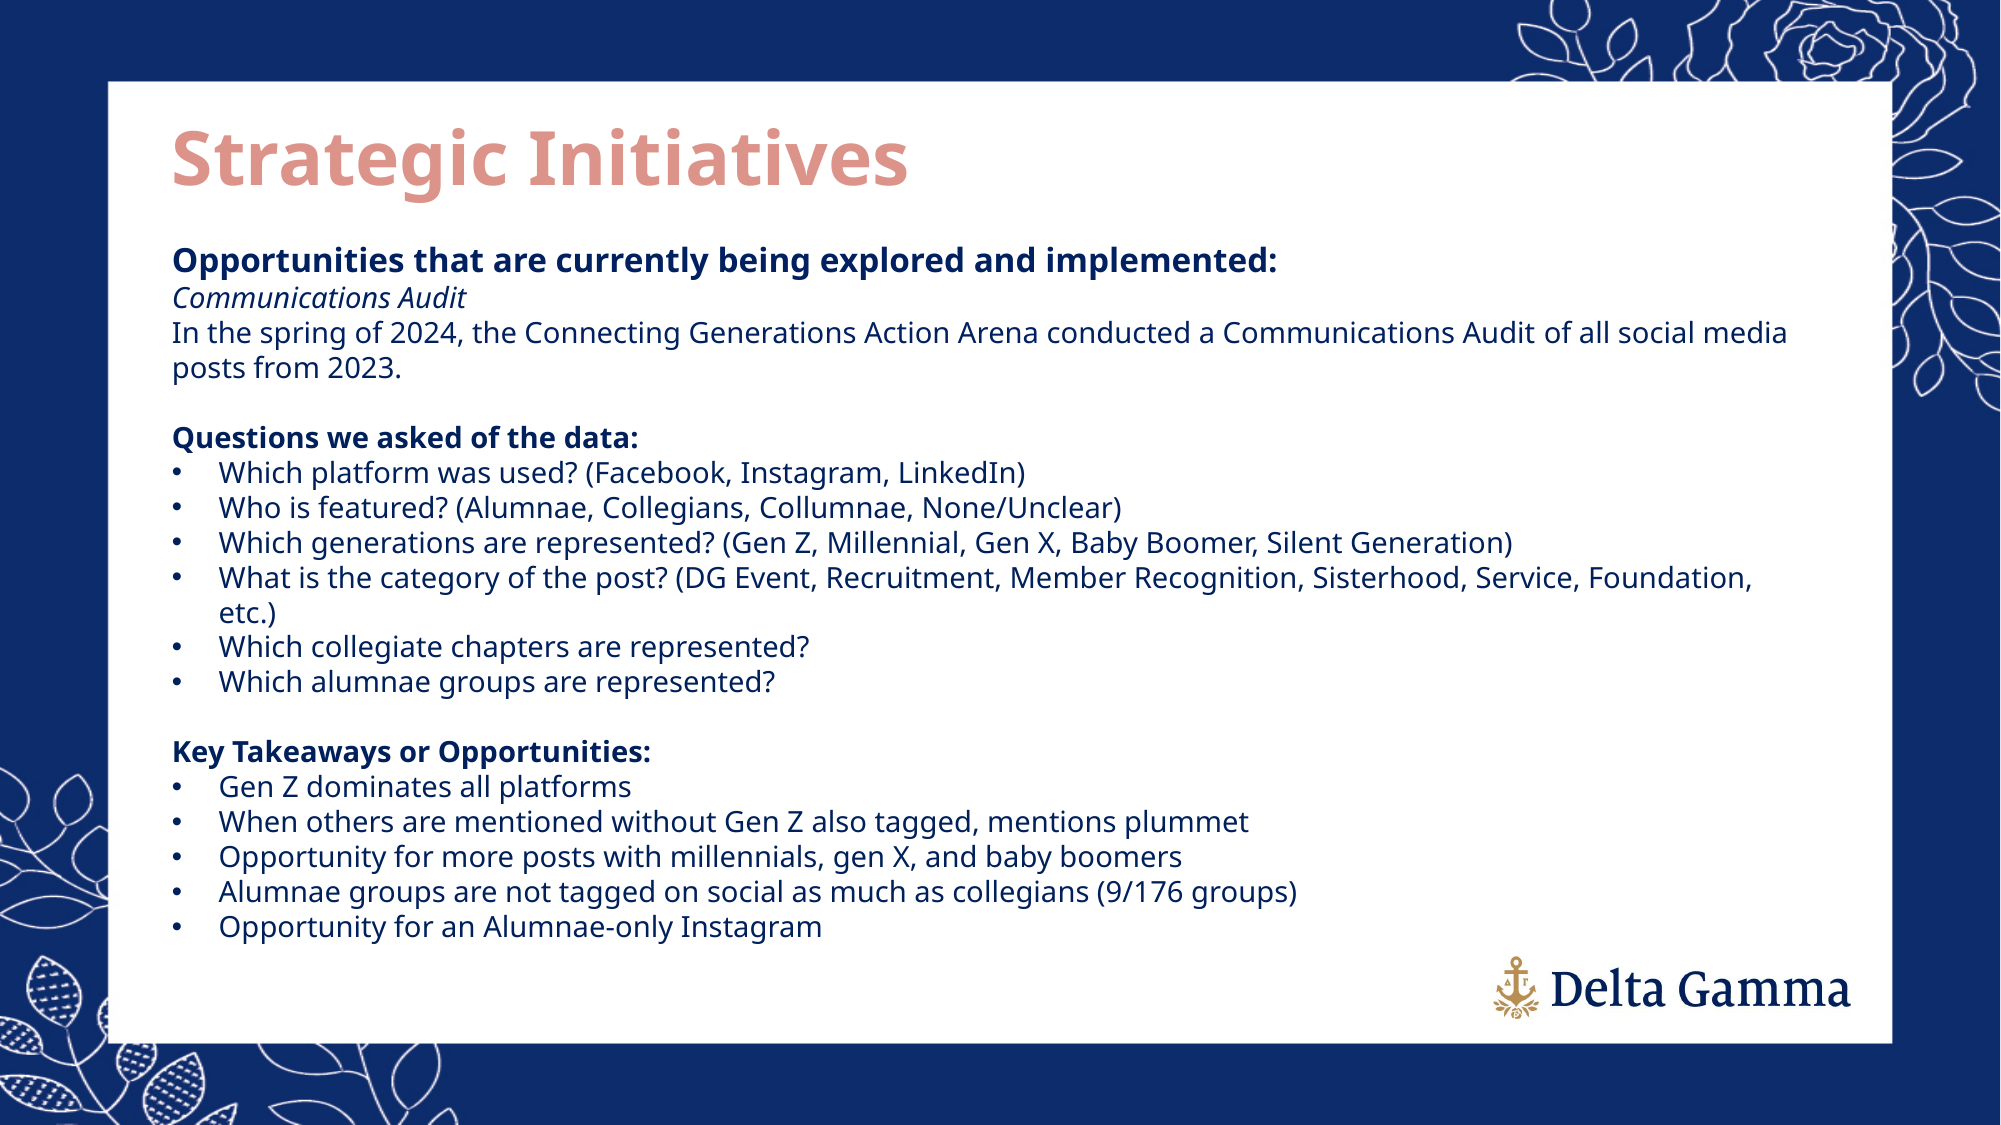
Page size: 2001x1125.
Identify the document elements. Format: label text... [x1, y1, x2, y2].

text_box Opportunities that are currently being explored and implemented: Communications Audit In the spring of 2024, the Connecting Generations Action Arena conducted a Communications Audit of all social media posts from 2023. Questions we asked of the data: Which platform was used? (Facebook, Instagram, LinkedIn) Who is featured? (Alumnae, Collegians, Collumnae, None/Unclear) Which generations are represented? (Gen Z, Millennial, Gen X, Baby Boomer, Silent Generation) What is the category of the post? (DG Event, Recruitment, Member Recognition, Sisterhood, Service, Foundation, etc.) Which collegiate chapters are represented? Which alumnae groups are represented? Key Takeaways or Opportunities: Gen Z dominates all platforms When others are mentioned without Gen Z also tagged, mentions plummet Opportunity for more posts with millennials, gen X, and baby boomers Alumnae groups are not tagged on social as much as collegians (9/176 groups) Opportunity for an Alumnae-only Instagram [156, 231, 1825, 1041]
text_box Strategic Initiatives [156, 102, 1825, 208]
picture [0, 0, 2001, 1125]
